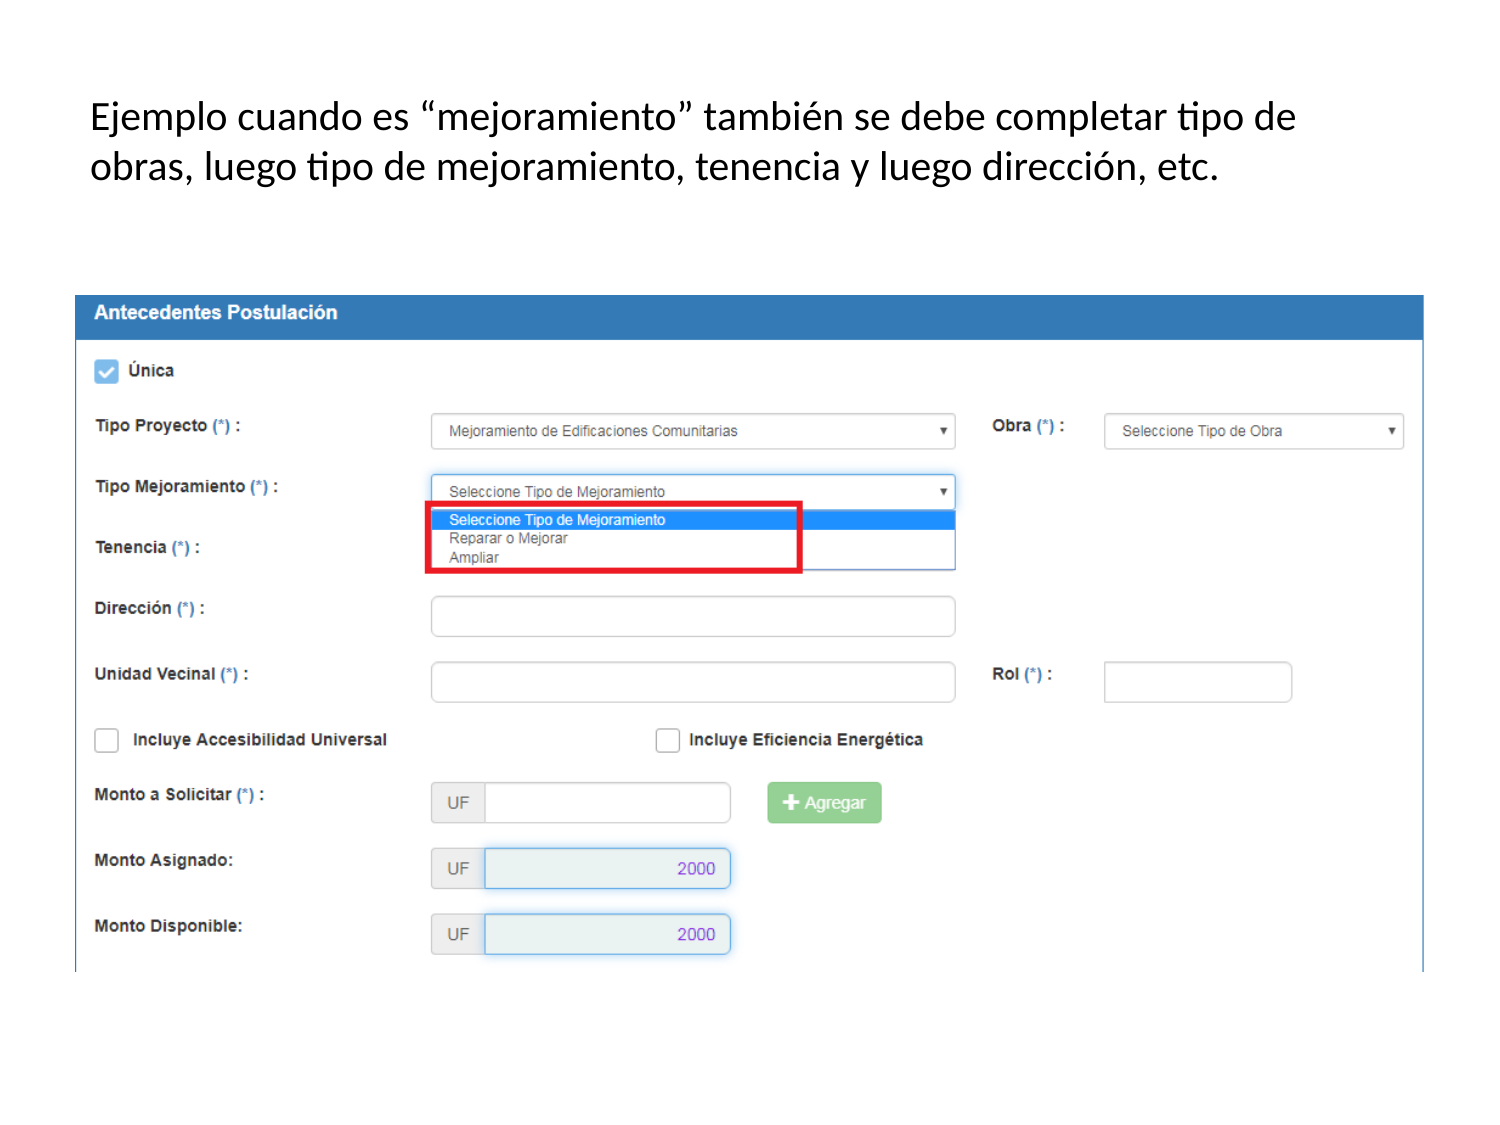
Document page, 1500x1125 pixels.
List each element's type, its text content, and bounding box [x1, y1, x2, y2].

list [74, 295, 1426, 972]
title Ejemplo cuando es “mejoramiento” también se debe completar tipo de obras, luego tipo de mejoramiento, tenencia y luego dirección, etc. [75, 45, 1425, 233]
